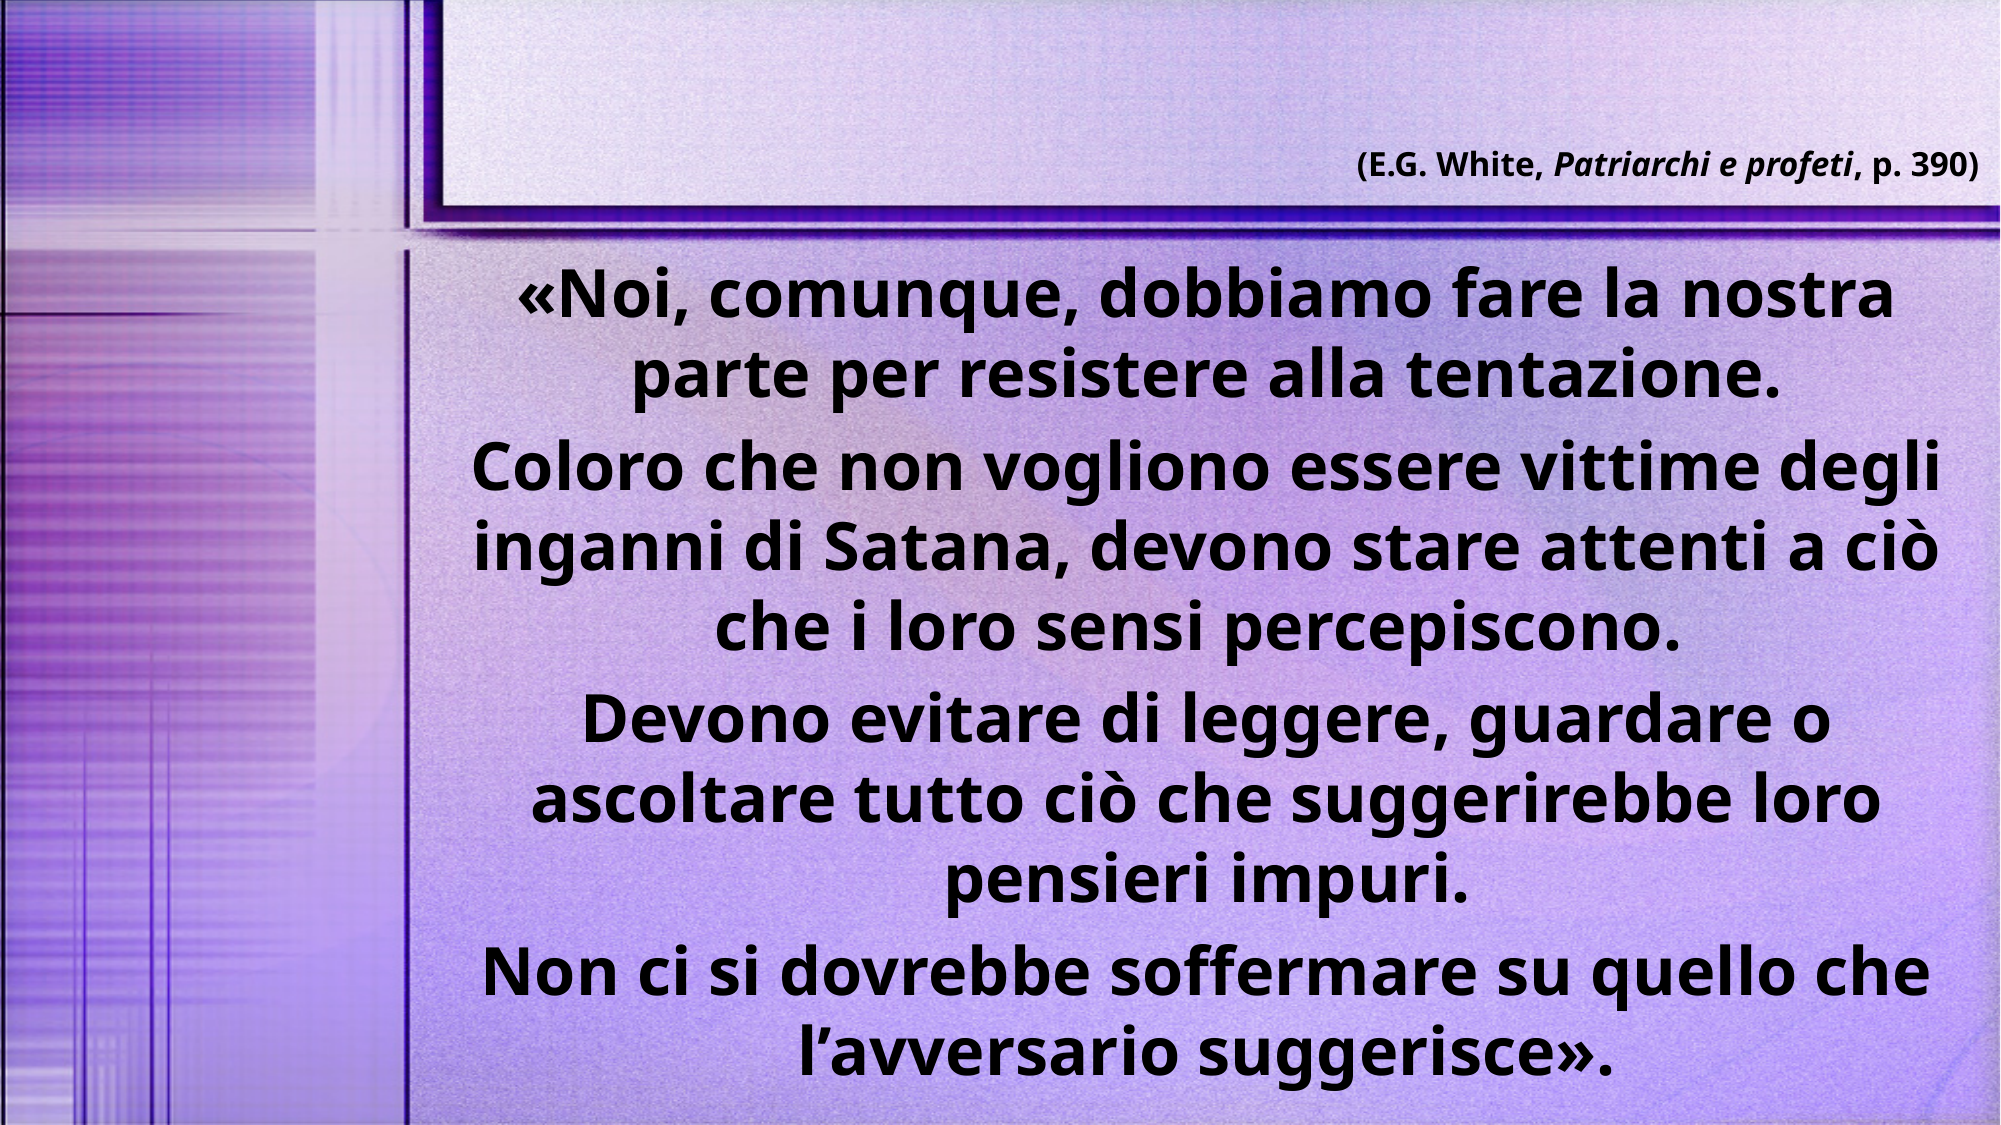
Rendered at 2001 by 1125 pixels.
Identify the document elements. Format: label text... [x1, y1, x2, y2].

text_box (E.G. White, Patriarchi e profeti, p. 390) [1342, 135, 1994, 191]
picture [0, 0, 2001, 1125]
text_box «Noi, comunque, dobbiamo fare la nostra parte per resistere alla tentazione. Coloro che non vogliono essere vittime degli inganni di Satana, devono stare attenti a ciò che i loro sensi percepiscono. Devono evitare di leggere, guardare o ascoltare tutto ciò che suggerirebbe loro pensieri impuri. Non ci si dovrebbe soffermare su quello che l’avversario suggerisce». [420, 243, 1994, 1096]
